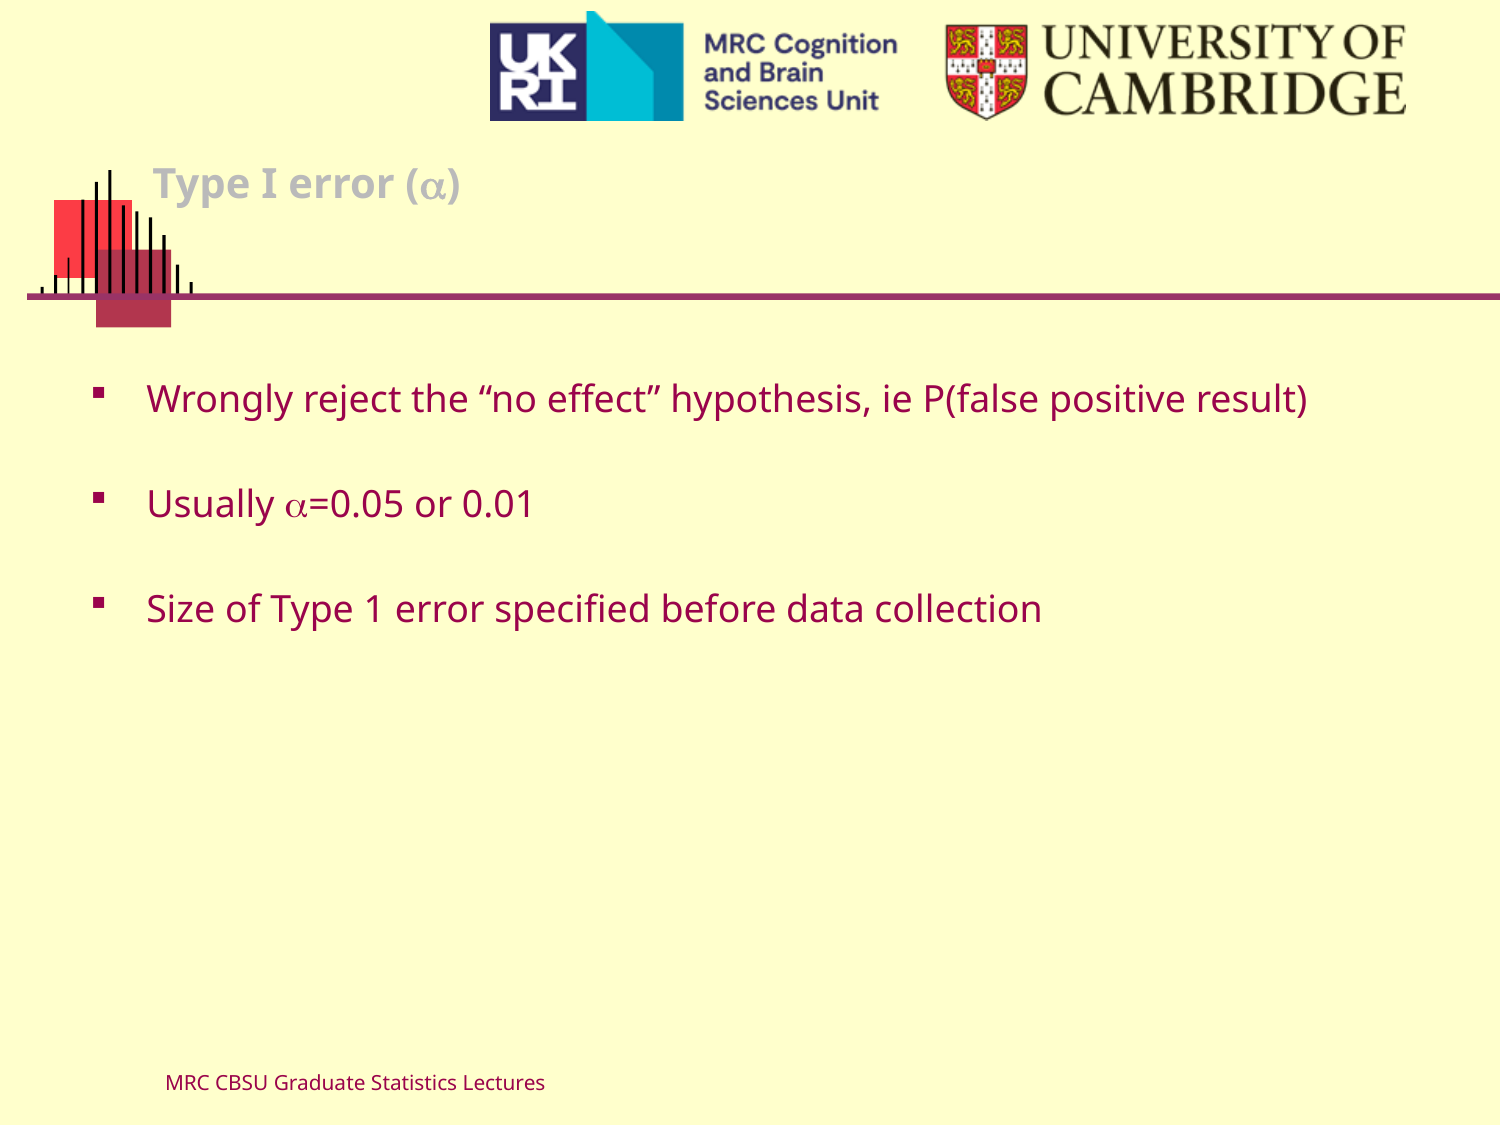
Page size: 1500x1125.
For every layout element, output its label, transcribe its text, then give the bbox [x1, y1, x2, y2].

list Wrongly reject the “no effect” hypothesis, ie P(false positive result) Usually =0.05 or 0.01 Size of Type 1 error specified before data collection [75, 262, 1425, 1038]
footer MRC CBSU Graduate Statistics Lectures [149, 1062, 988, 1101]
picture [490, 11, 1406, 121]
title Type I error () [137, 137, 988, 233]
